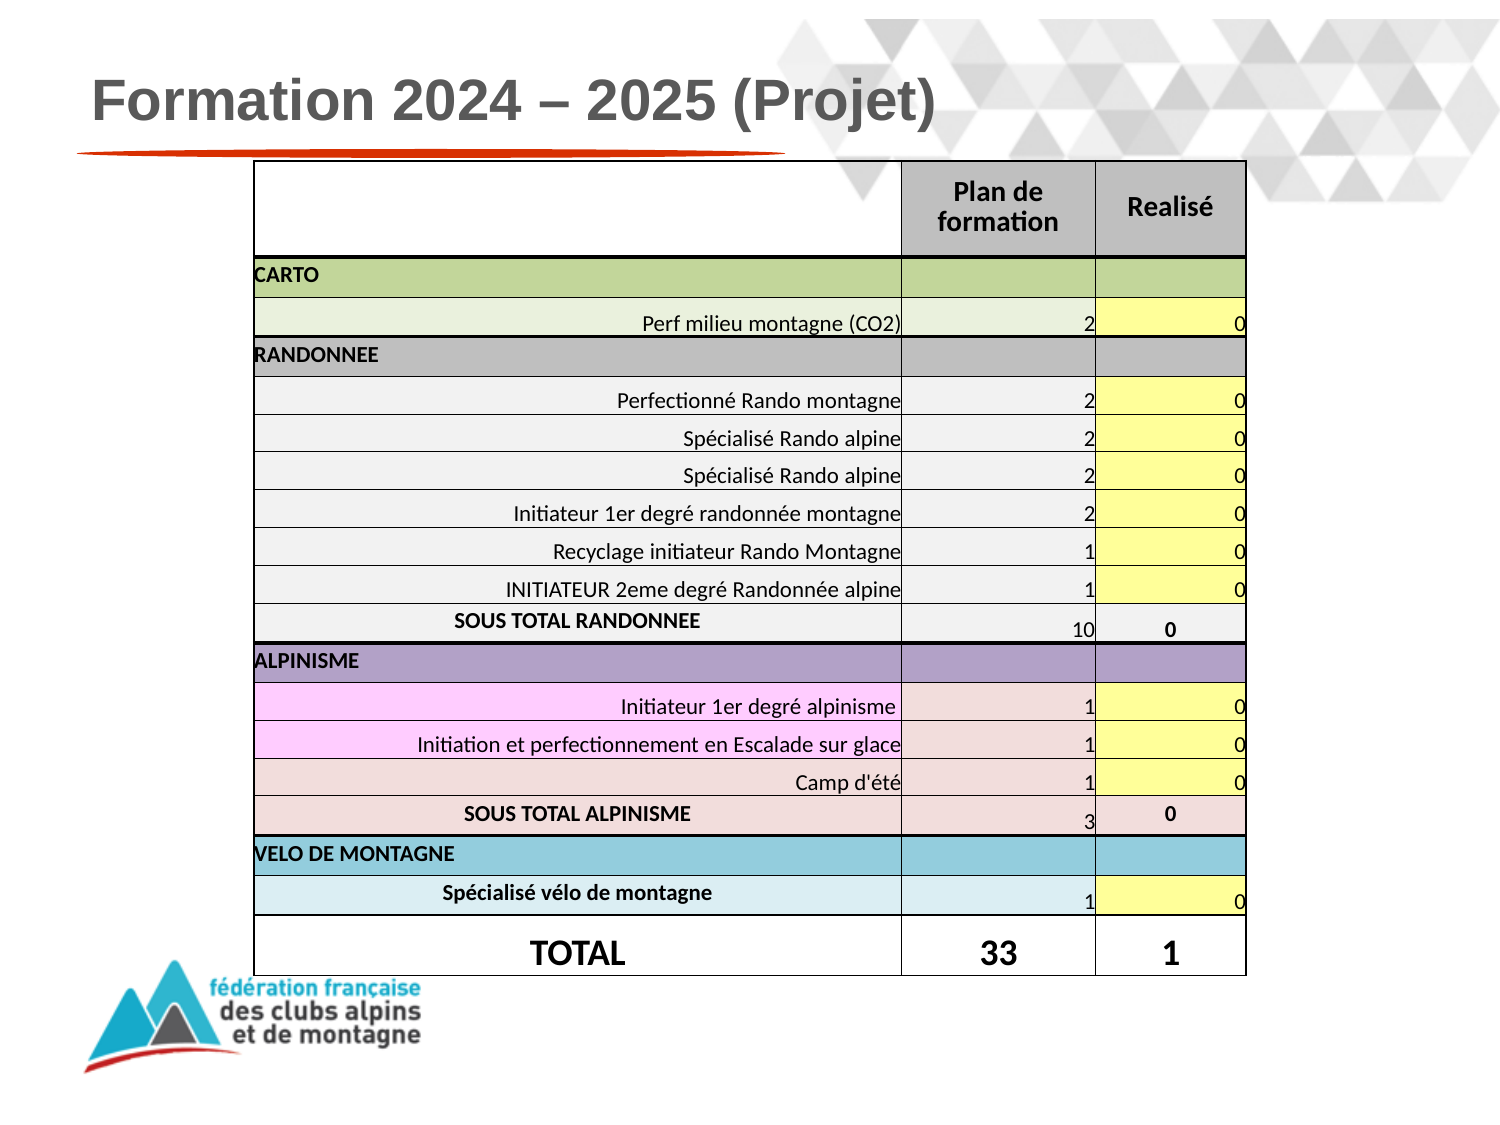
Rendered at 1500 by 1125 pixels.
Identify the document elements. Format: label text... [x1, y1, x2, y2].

table_cell RANDONNEE [255, 338, 901, 376]
table_cell 2 [902, 377, 1095, 414]
table_cell [1096, 259, 1245, 297]
table_cell SOUS TOTAL ALPINISME [255, 796, 901, 834]
table_cell Perfectionné Rando montagne [255, 377, 901, 414]
table_cell 0 [1096, 415, 1245, 451]
table_cell 0 [1096, 759, 1245, 795]
table_cell 0 [1096, 298, 1245, 335]
table_cell 1 [902, 683, 1095, 720]
table_cell 2 [902, 298, 1095, 335]
table_cell [902, 645, 1095, 682]
table_cell ALPINISME [255, 645, 901, 682]
table_header [255, 162, 901, 255]
table_cell [902, 837, 1095, 875]
table_cell 2 [902, 490, 1095, 527]
table_cell [1096, 837, 1245, 875]
table_cell CARTO [255, 259, 901, 297]
table_cell 2 [902, 452, 1095, 489]
table_cell 10 [902, 604, 1095, 641]
table_header Plan de formation [902, 162, 1095, 255]
table_cell 0 [1096, 604, 1245, 641]
table_cell VELO DE MONTAGNE [255, 837, 901, 875]
table_cell 0 [1096, 452, 1245, 489]
table_cell 1 [1096, 916, 1245, 975]
table_cell [1096, 645, 1245, 682]
table_cell 1 [902, 528, 1095, 565]
table_cell TOTAL [255, 916, 901, 975]
table_cell 0 [1096, 377, 1245, 414]
table_cell 1 [902, 759, 1095, 795]
table_cell 0 [1096, 796, 1245, 834]
table_cell Camp d'été [255, 759, 901, 795]
table_cell Recyclage initiateur Rando Montagne [255, 528, 901, 565]
table_cell Initiateur 1er degré randonnée montagne [255, 490, 901, 527]
table_cell 2 [902, 415, 1095, 451]
table_cell 0 [1096, 721, 1245, 758]
table_cell SOUS TOTAL RANDONNEE [255, 604, 901, 641]
table_cell Perf milieu montagne (CO2) [255, 298, 901, 335]
table_cell INITIATEUR 2eme degré Randonnée alpine [255, 566, 901, 603]
picture [76, 954, 432, 1082]
table_cell 0 [1096, 528, 1245, 565]
table_header Realisé [1096, 162, 1245, 255]
table_cell 33 [902, 916, 1095, 975]
table_cell 1 [902, 721, 1095, 758]
table_cell 0 [1096, 683, 1245, 720]
table_cell 1 [902, 876, 1095, 914]
table_cell [902, 259, 1095, 297]
table_cell 0 [1096, 876, 1245, 914]
table_cell 0 [1096, 566, 1245, 603]
table_cell Spécialisé vélo de montagne [255, 876, 901, 914]
table_cell [1096, 338, 1245, 376]
table_cell Initiateur 1er degré alpinisme [255, 683, 901, 720]
table_cell Spécialisé Rando alpine [255, 415, 901, 451]
table_cell Spécialisé Rando alpine [255, 452, 901, 489]
table_cell 0 [1096, 490, 1245, 527]
title Formation 2024 – 2025 (Projet) [76, 55, 1149, 145]
table_cell 3 [902, 796, 1095, 834]
table_cell Initiation et perfectionnement en Escalade sur glace [255, 721, 901, 758]
table_cell 1 [902, 566, 1095, 603]
table_cell [902, 338, 1095, 376]
